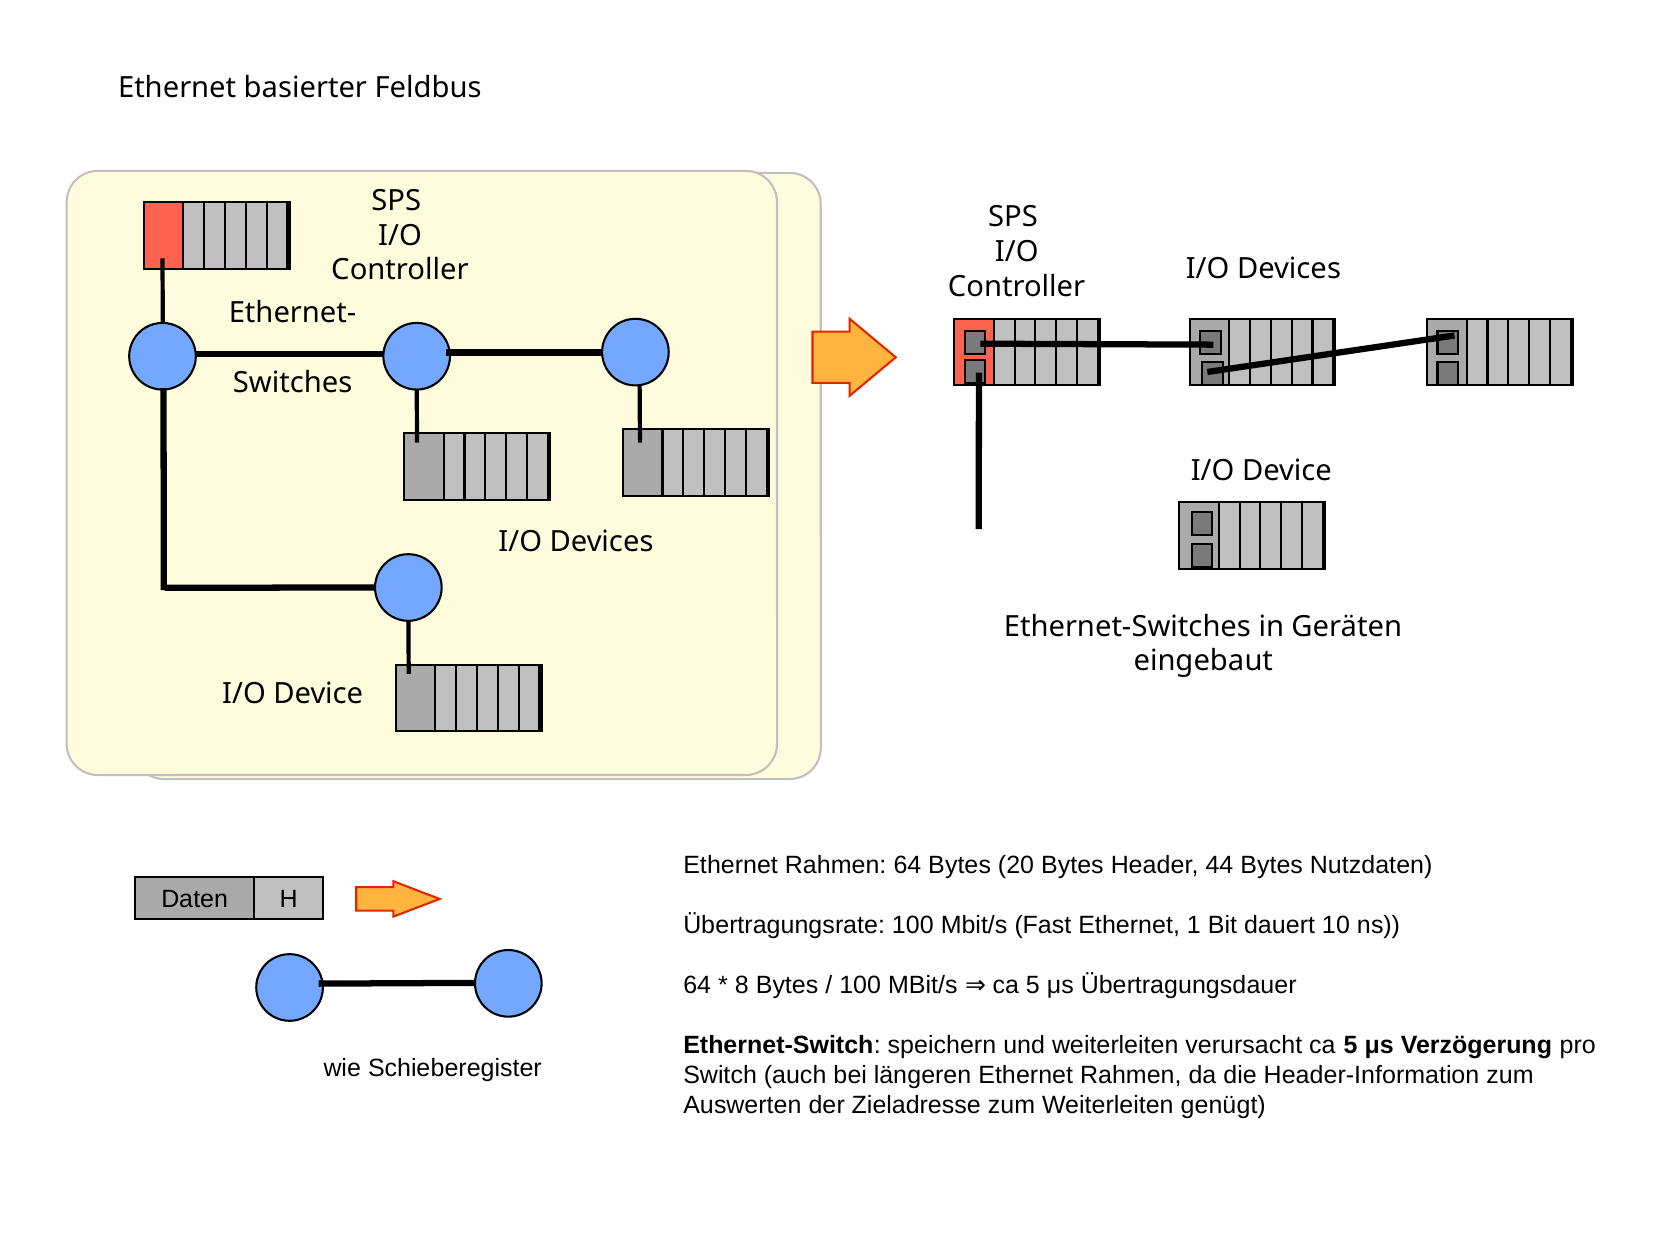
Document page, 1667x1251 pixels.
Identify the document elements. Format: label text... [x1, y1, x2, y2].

text_box [388, 322, 451, 390]
text_box SPS I/O Controller [300, 174, 500, 292]
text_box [1189, 318, 1336, 386]
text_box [622, 428, 769, 497]
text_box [143, 201, 290, 269]
text_box [151, 172, 821, 780]
text_box Ethernet-Switches in Geräten eingebaut [950, 600, 1457, 683]
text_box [953, 318, 1101, 386]
text_box I/O Device [1166, 445, 1357, 493]
text_box SPS I/O Controller [916, 191, 1117, 309]
text_box I/O Device [197, 667, 388, 716]
text_box Ethernet Rahmen: 64 Bytes (20 Bytes Header, 44 Bytes Nutzdaten) Übertragungsrate: 100 Mbit/s (Fast Ethernet, 1 Bit dauert 10 ns)) 64 * 8 Bytes / 100 MBit/s ⇒ ca 5 μs Übertragungsdauer Ethernet-Switch: speichern und weiterleiten verursacht ca 5 μs Verzögerung pro Switch (auch bei längeren Ethernet Rahmen, da die Header-Information zum Auswerten der Zieladresse zum Weiterleiten genügt) [677, 842, 1613, 1125]
text_box [129, 322, 196, 390]
text_box [602, 318, 669, 386]
text_box [375, 554, 442, 621]
text_box [812, 318, 896, 396]
text_box Ethernet basierter Feldbus [111, 61, 525, 110]
text_box [474, 950, 542, 1017]
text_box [1426, 318, 1574, 386]
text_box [135, 876, 324, 919]
text_box Ethernet- Switches [197, 287, 388, 405]
text_box wie Schieberegister [317, 1045, 549, 1088]
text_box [395, 664, 542, 732]
text_box [66, 170, 778, 776]
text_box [1178, 501, 1326, 569]
text_box [356, 881, 440, 917]
text_box I/O Devices [481, 515, 671, 564]
text_box [256, 954, 323, 1021]
text_box I/O Devices [1168, 243, 1359, 291]
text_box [403, 433, 551, 501]
